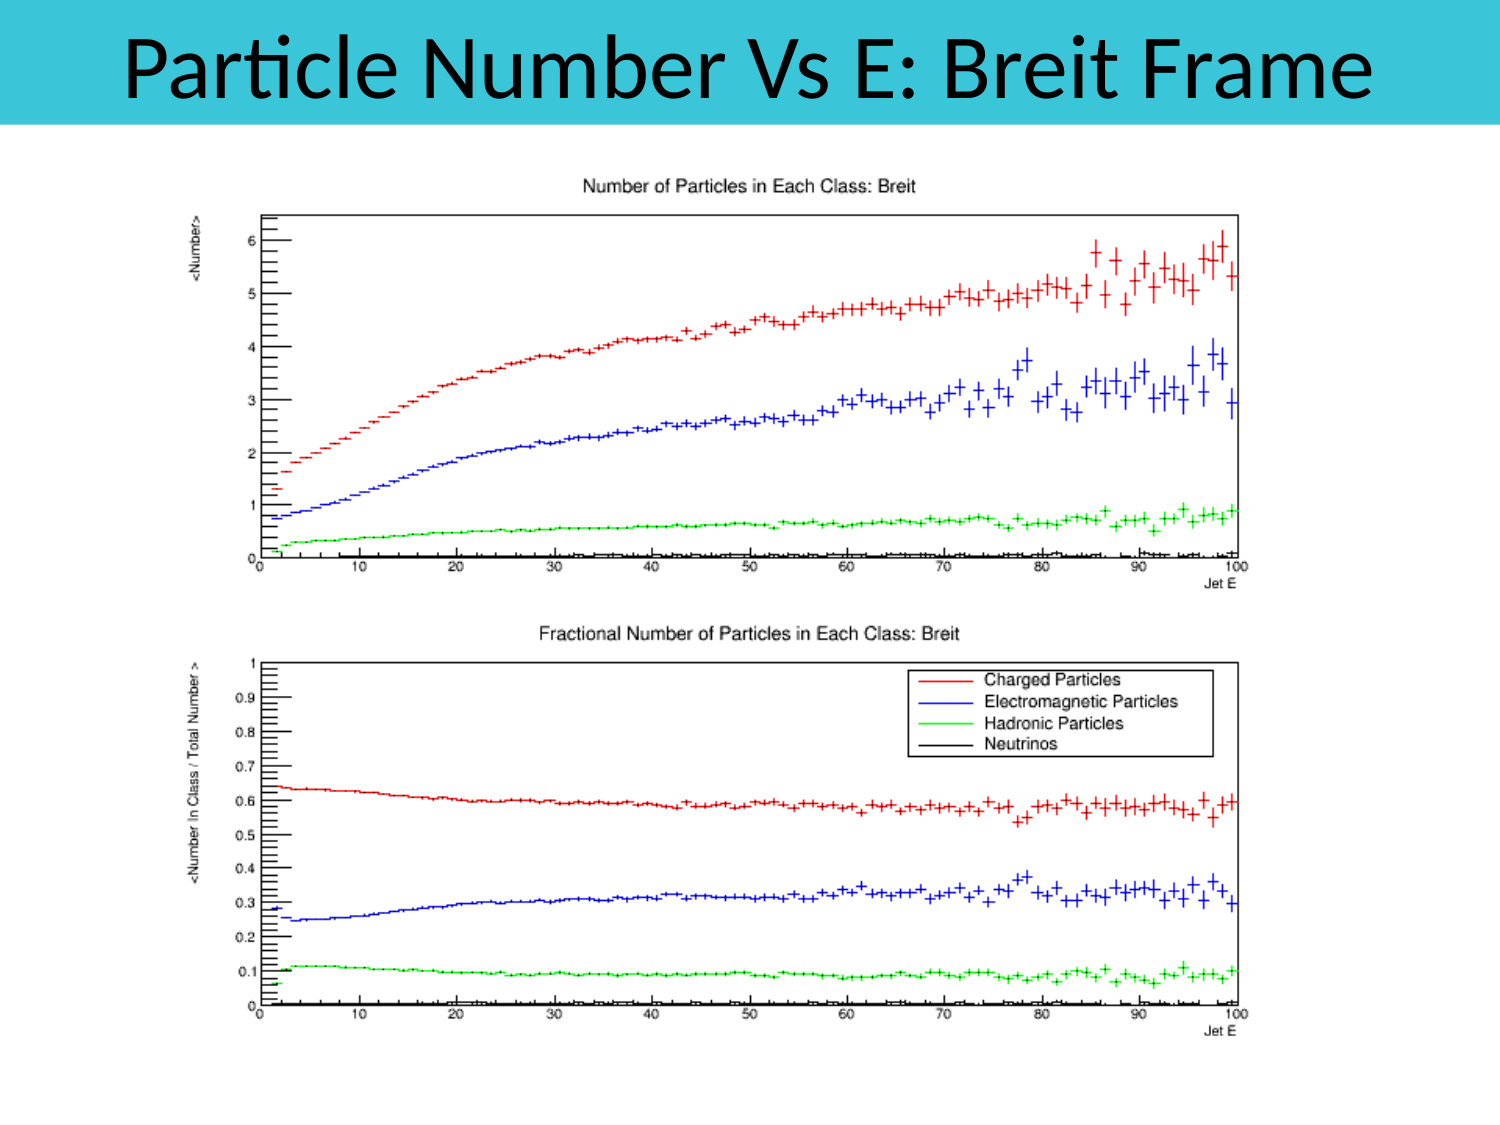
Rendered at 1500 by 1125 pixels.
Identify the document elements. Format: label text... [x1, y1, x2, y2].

text_box Particle Number Vs E: Breit Frame [0, 0, 1500, 125]
picture [128, 163, 1372, 1058]
